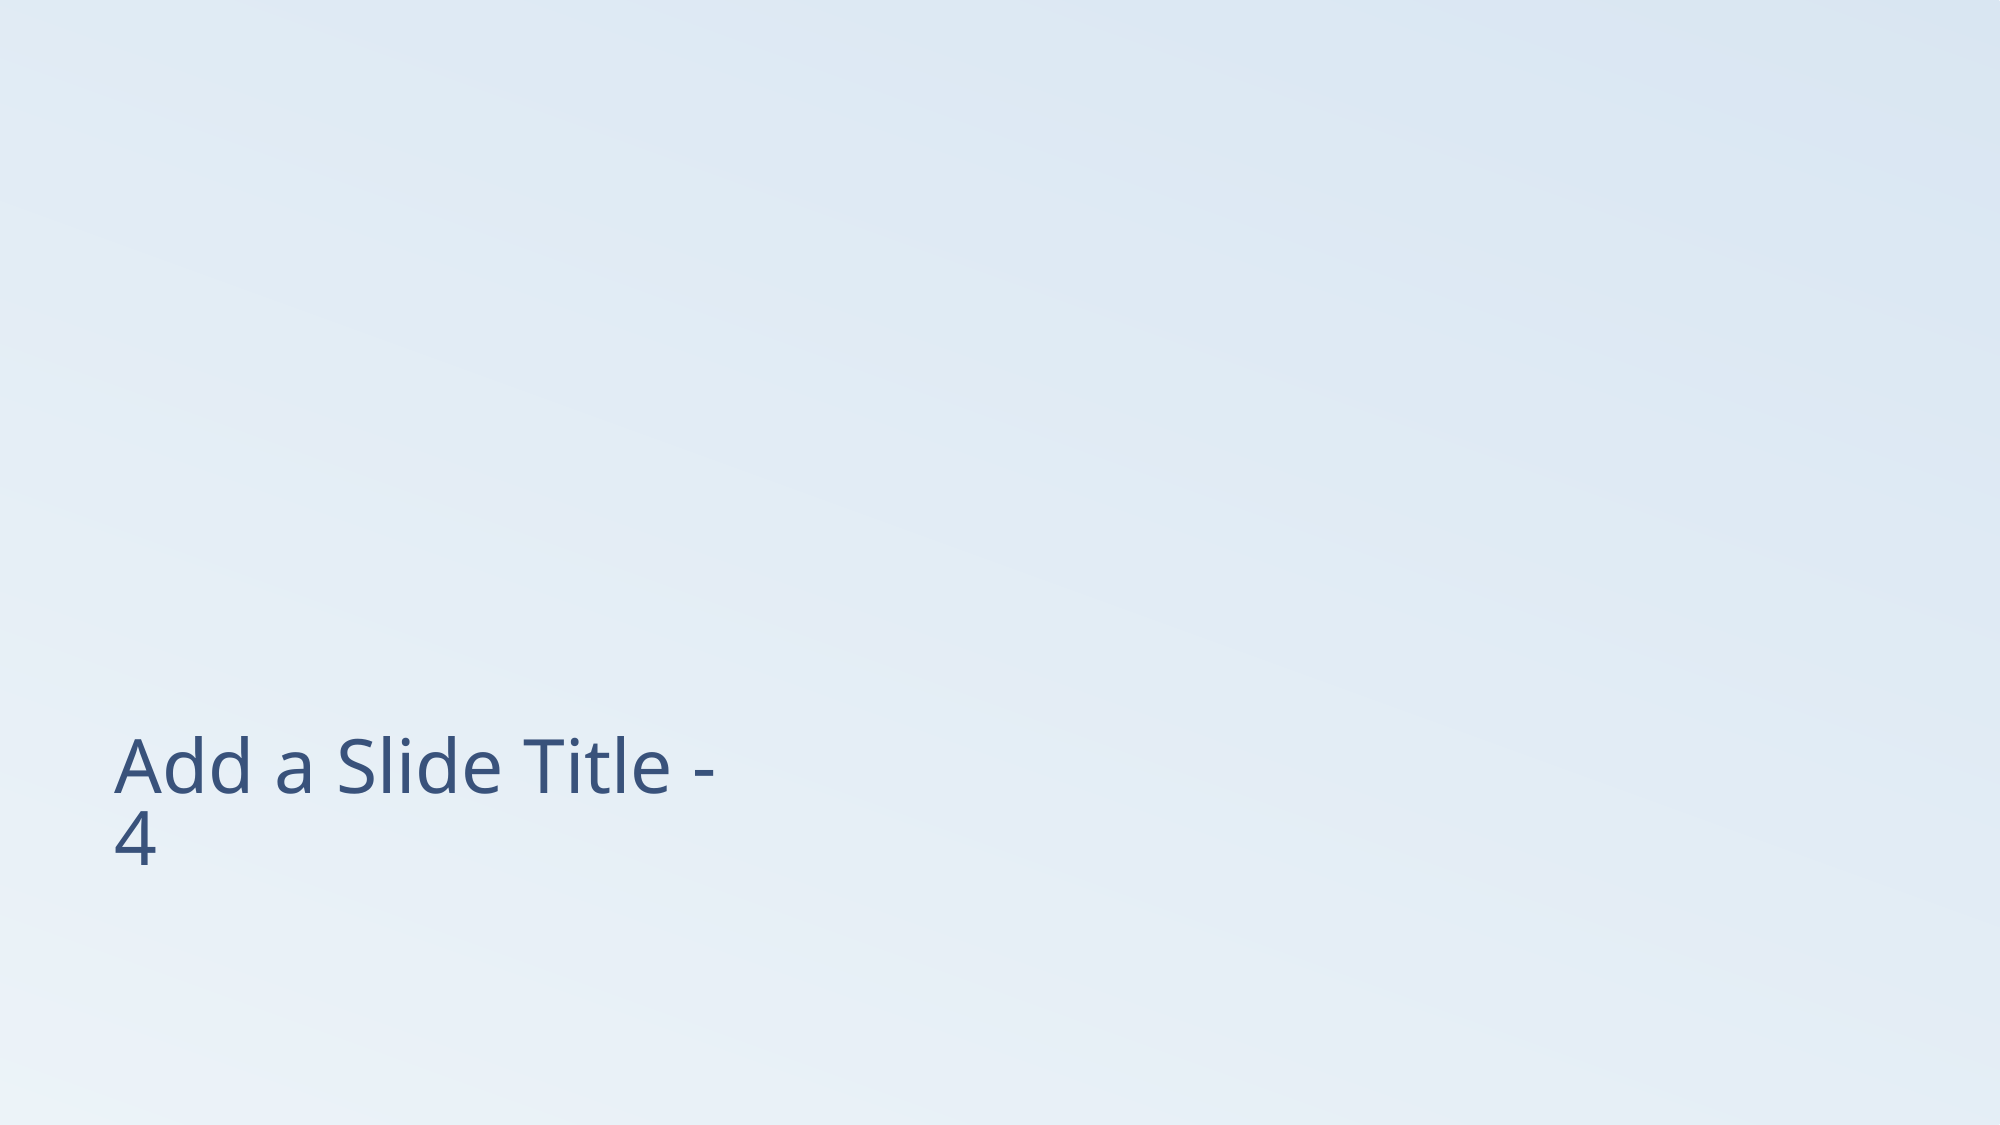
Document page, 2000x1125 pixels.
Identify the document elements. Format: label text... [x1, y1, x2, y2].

title Add a Slide Title - 4 [99, 112, 750, 888]
